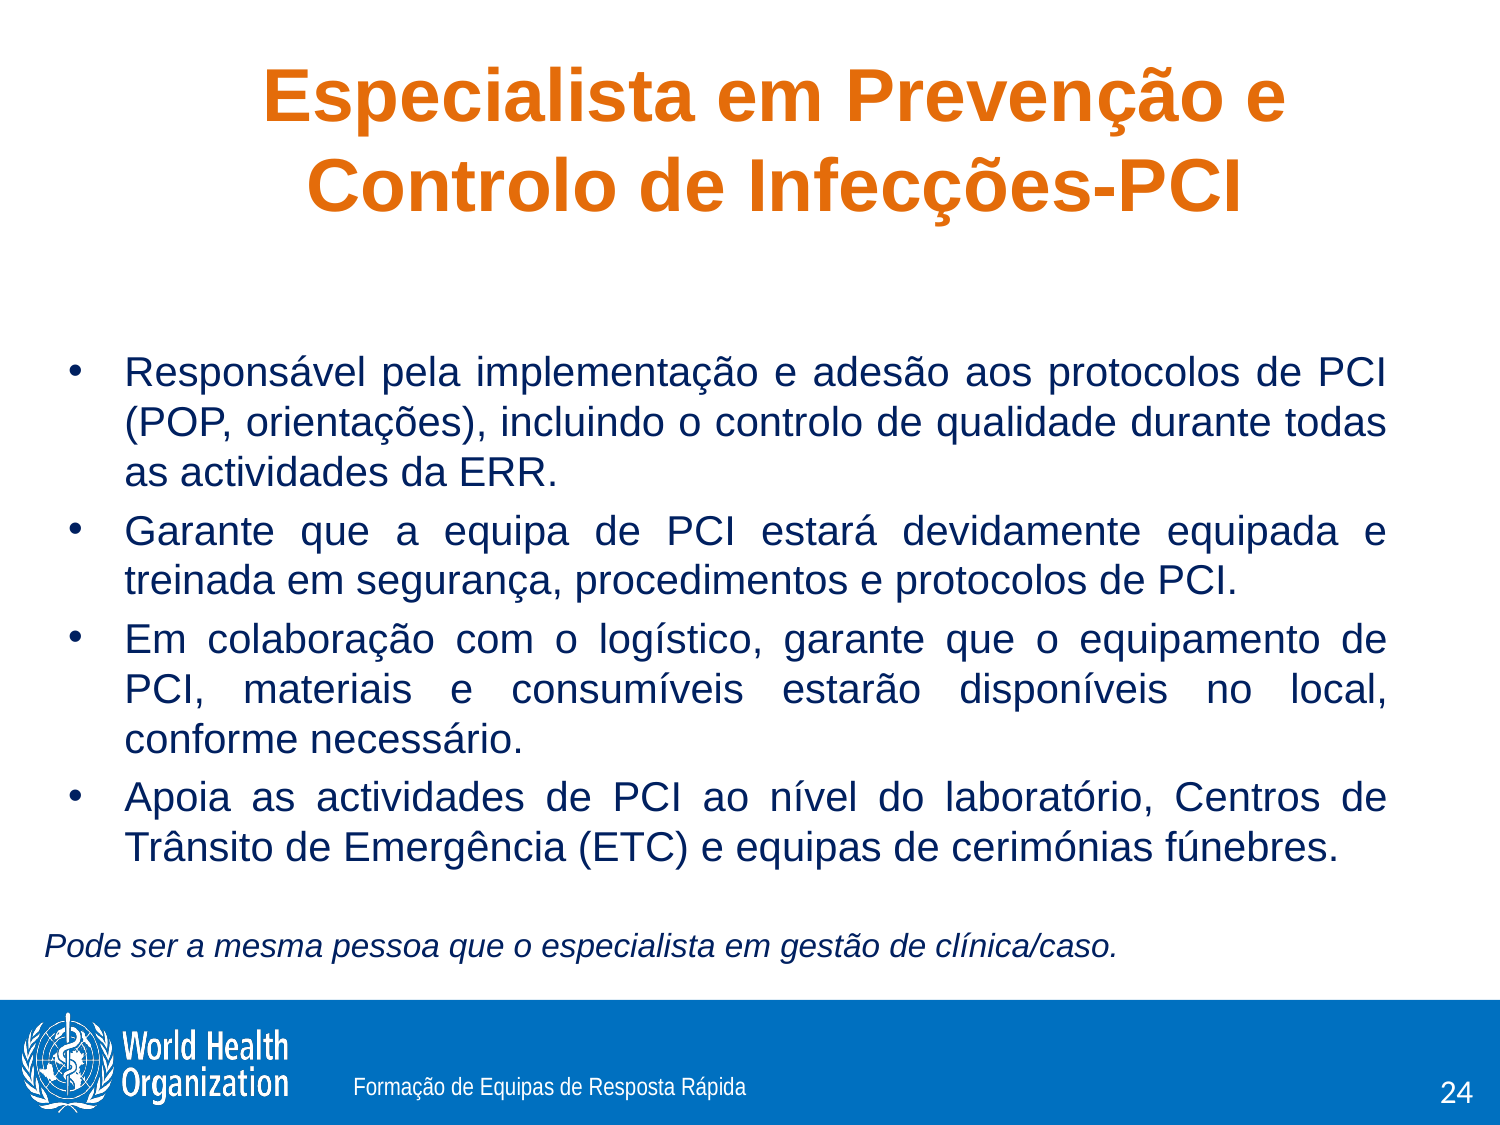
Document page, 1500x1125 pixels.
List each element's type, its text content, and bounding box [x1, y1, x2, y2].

text_box Pode ser a mesma pessoa que o especialista em gestão de clínica/caso. [29, 916, 1500, 972]
picture [21, 1012, 288, 1113]
text_box Especialista em Prevenção e Controlo de Infecções-PCI [99, 42, 1450, 231]
list Responsável pela implementação e adesão aos protocolos de PCI (POP, orientações), incluindo o controlo de qualidade durante todas as actividades da ERR. Garante que a equipa de PCI estará devidamente equipada e treinada em segurança, procedimentos e protocolos de PCI. Em colaboração com o logístico, garante que o equipamento de PCI, materiais e consumíveis estarão disponíveis no local, conforme necessário. Apoia as actividades de PCI ao nível do laboratório, Centros de Trânsito de Emergência (ETC) e equipas de cerimónias fúnebres. [53, 278, 1404, 916]
